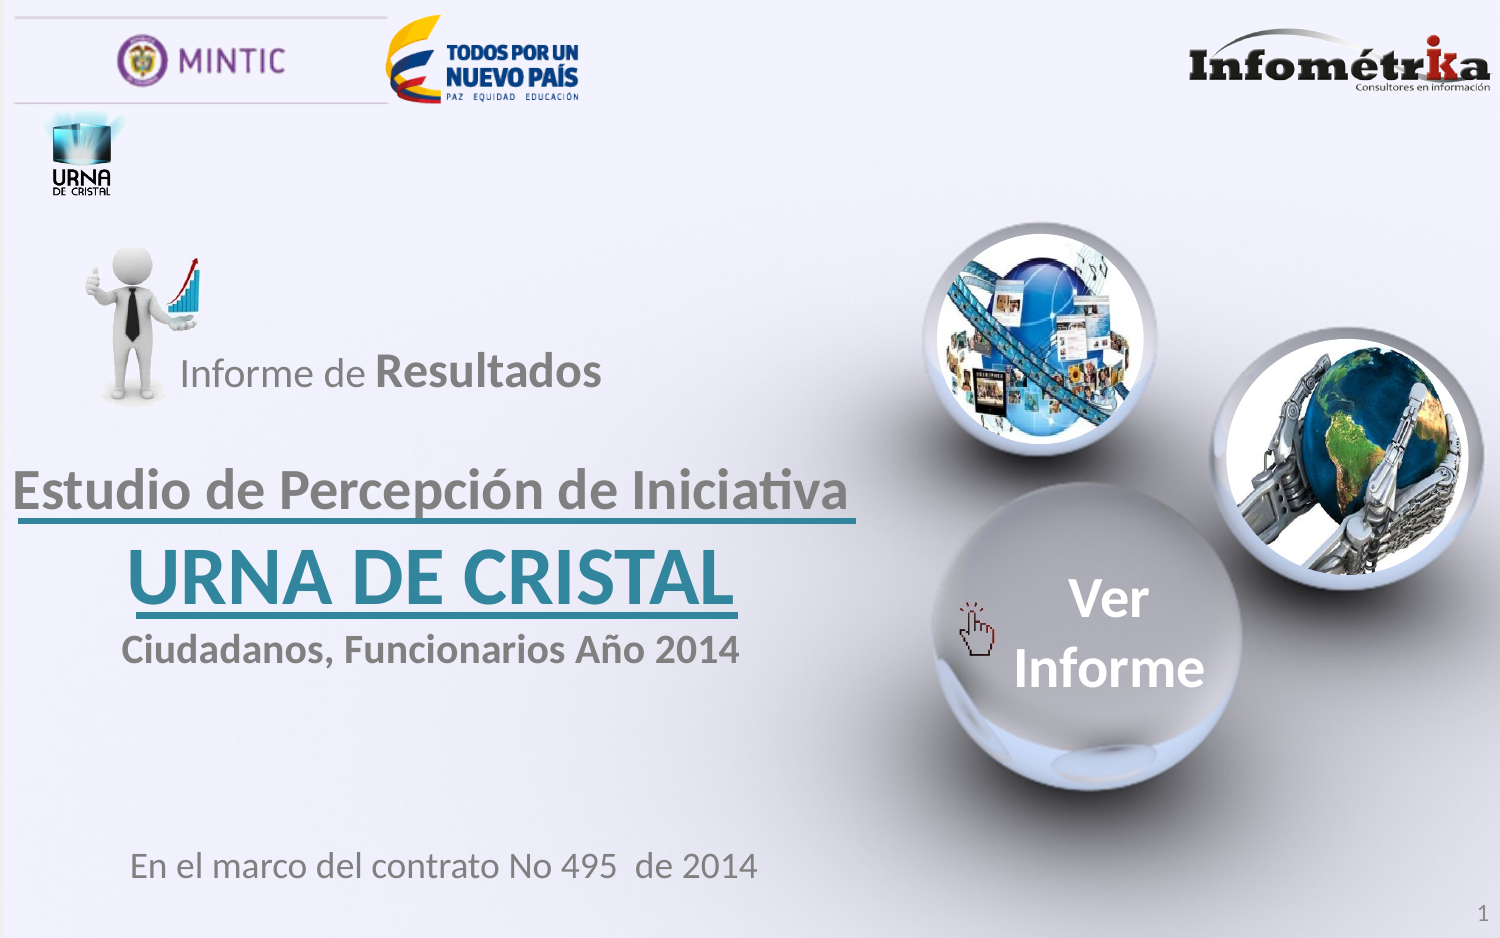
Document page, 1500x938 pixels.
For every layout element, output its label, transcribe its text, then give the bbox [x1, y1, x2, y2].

text_box Informe de Resultados [229, 330, 618, 406]
slide_number 1 [1154, 886, 1500, 936]
text_box En el marco del contrato No 495 de 2014 [114, 833, 774, 894]
text_box Ver Informe [996, 551, 1223, 707]
picture [0, 0, 1500, 938]
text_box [0, 443, 869, 682]
